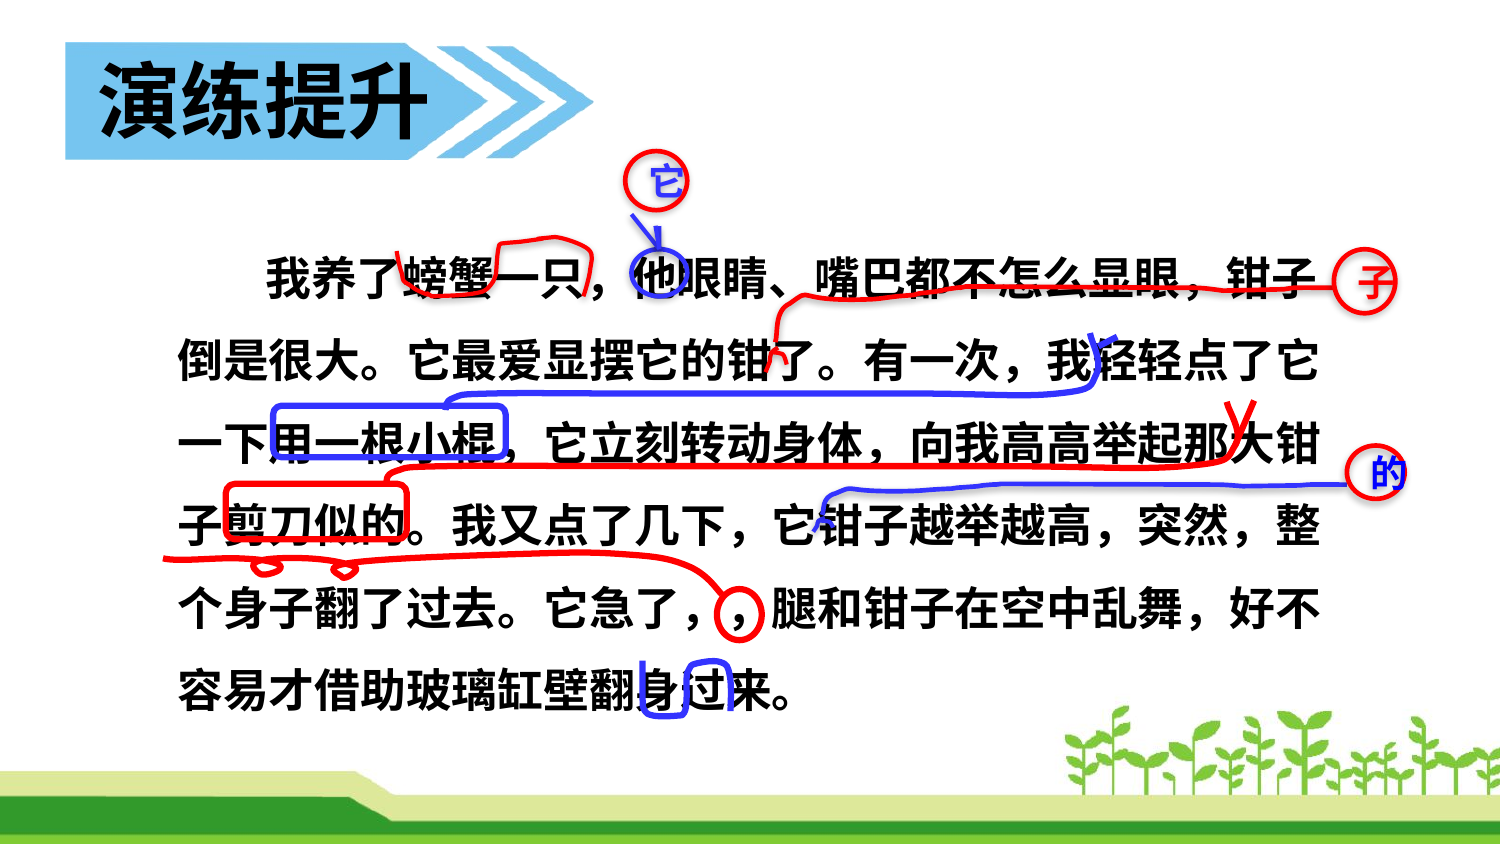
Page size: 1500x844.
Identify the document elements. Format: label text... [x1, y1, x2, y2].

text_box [162, 552, 762, 641]
text_box [640, 659, 734, 719]
text_box [397, 267, 593, 299]
text_box 我养了螃蟹一只，他眼睛、嘴巴都不怎么显眼，钳子倒是很大。它最爱显摆它的钳了。有一次，我轻轻点了它一下用一根小棍，它立刻转动身体，向我高高举起那大钳子剪刀似的。我又点了几下，它钳子越举越高，突然，整个身子翻了过去。它急了，，腿和钳子在空中乱舞，好不容易才借助玻璃缸壁翻身过来。 [162, 541, 1373, 725]
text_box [765, 248, 1396, 373]
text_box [1121, 400, 1255, 443]
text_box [624, 150, 688, 297]
text_box 我养了螃蟹一只，他眼睛、嘴巴都不怎么显眼，钳子倒是很大。它最爱显摆它的钳了。有一次，我轻轻点了它一下用一根小棍，它立刻转动身体，向我高高举起那大钳子剪刀似的。我又点了几下，它钳子越举越高，突然，整个身子翻了过去。它急了，，腿和钳子在空中乱舞，好不容易才借助玻璃缸壁翻身过来。 [162, 214, 1373, 551]
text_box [812, 445, 1405, 532]
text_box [225, 400, 812, 540]
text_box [0, 41, 594, 260]
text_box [272, 332, 1118, 458]
picture [0, 0, 1500, 844]
